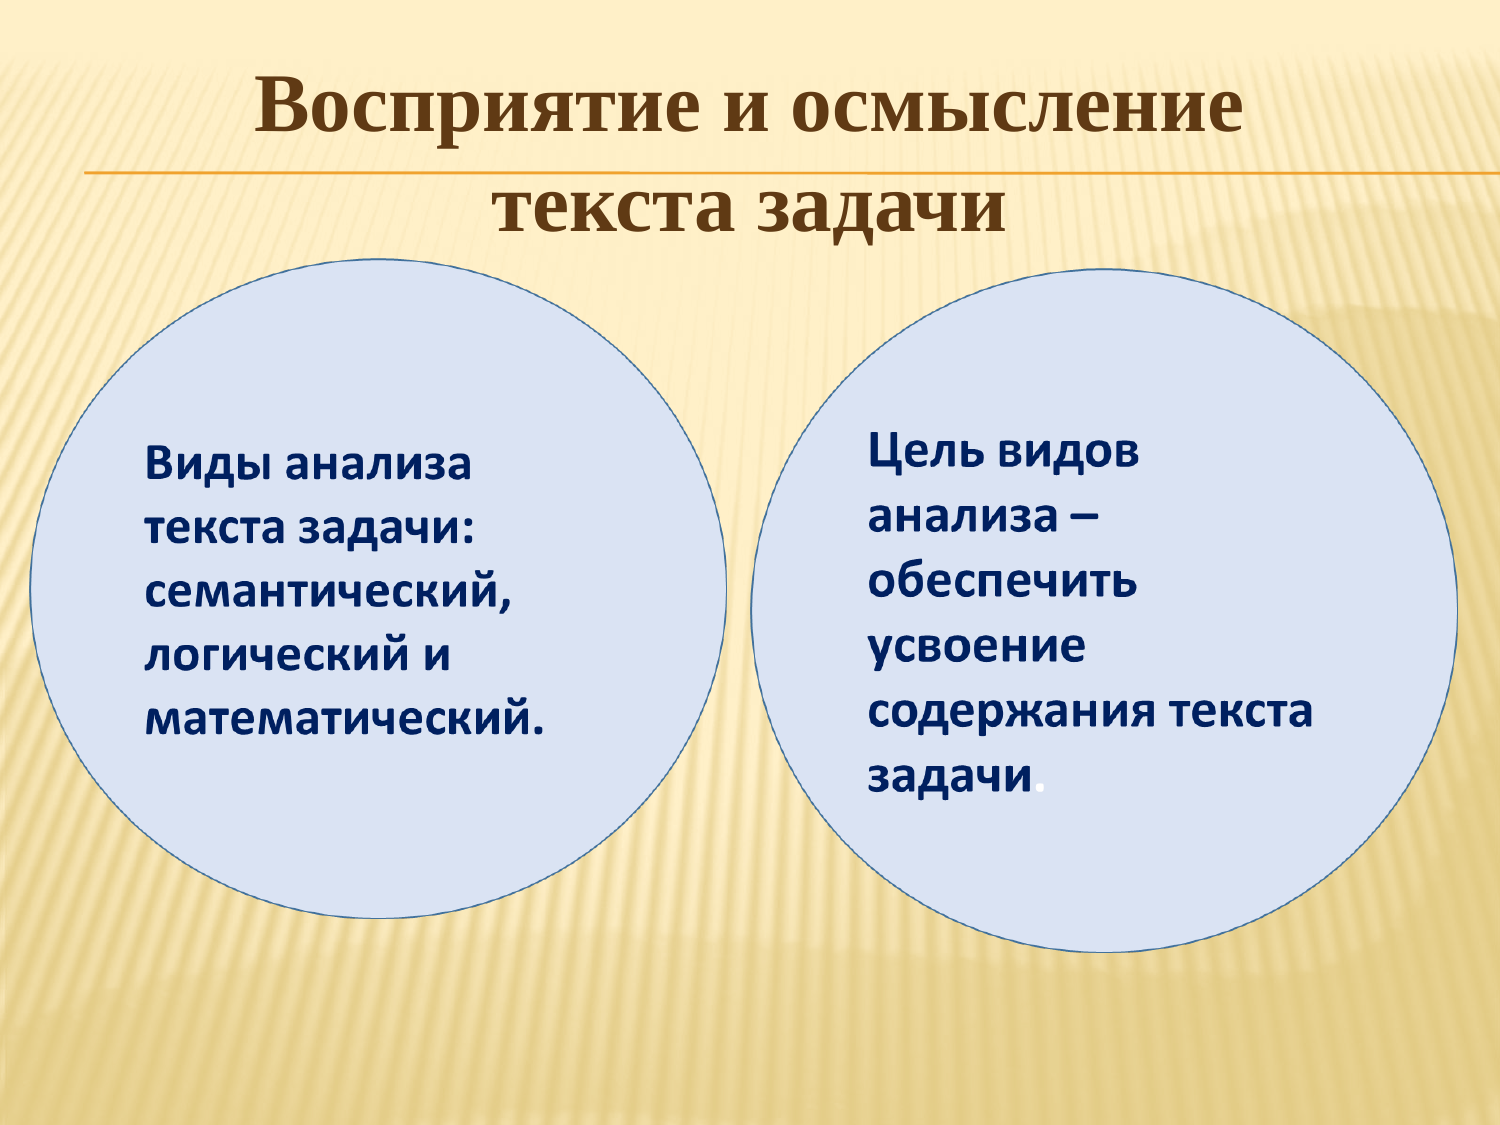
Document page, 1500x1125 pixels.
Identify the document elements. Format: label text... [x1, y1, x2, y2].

picture [29, 258, 727, 920]
text_box Восприятие и осмысление текста задачи [112, 41, 1388, 256]
picture [749, 268, 1458, 954]
